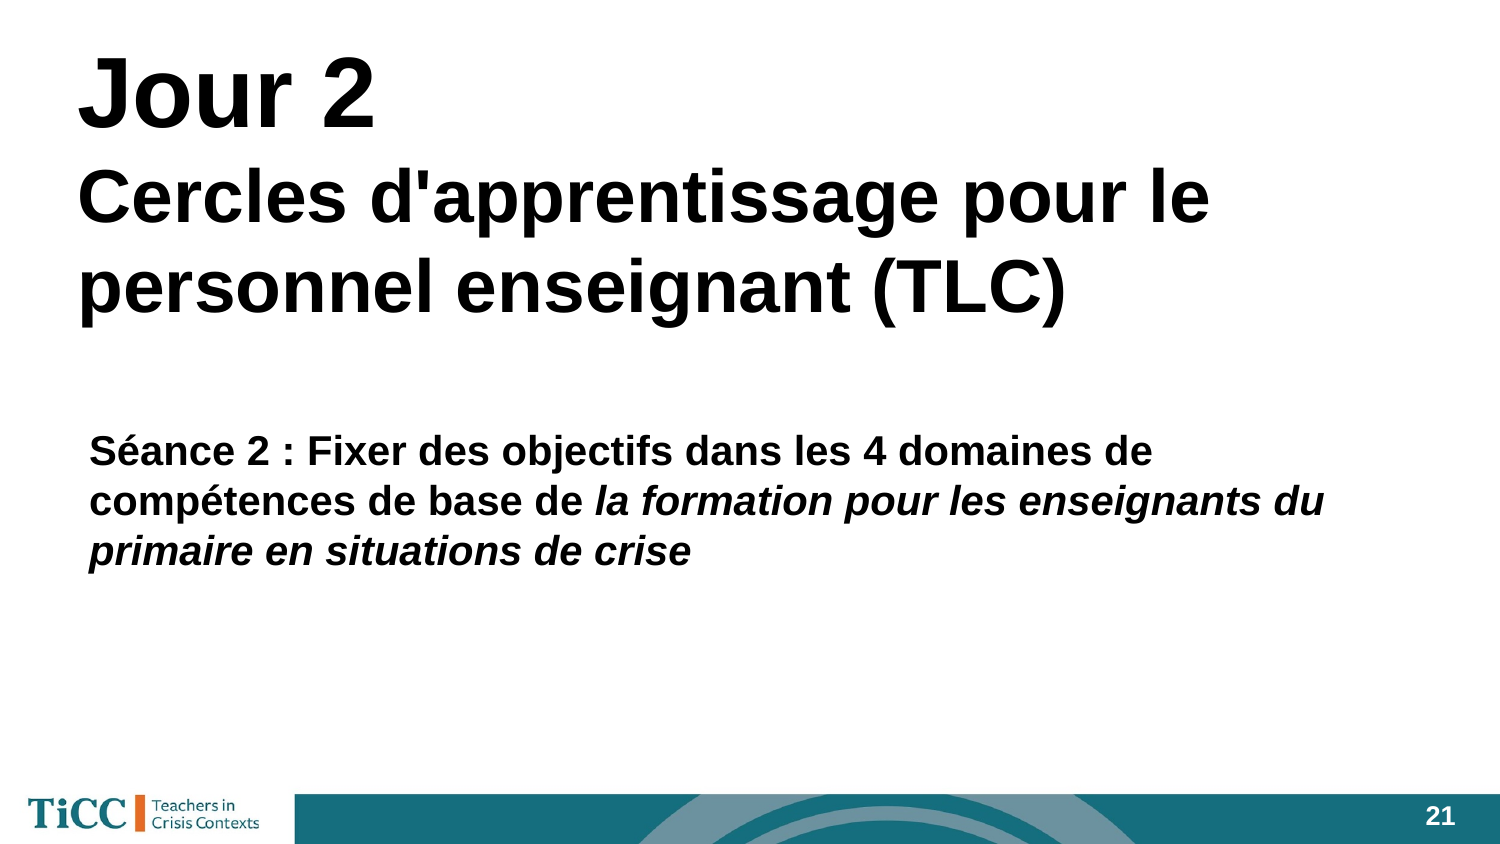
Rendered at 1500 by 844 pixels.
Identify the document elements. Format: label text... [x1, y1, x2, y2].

slide_number ‹#› [1133, 792, 1471, 838]
subtitle Séance 2 : Fixer des objectifs dans les 4 domaines de compétences de base de la formation pour les enseignants du primaire en situations de crise [74, 440, 1350, 557]
picture [0, 0, 1500, 844]
title Jour 2 Cercles d'apprentissage pour le personnel enseignant (TLC) [62, 66, 1338, 343]
